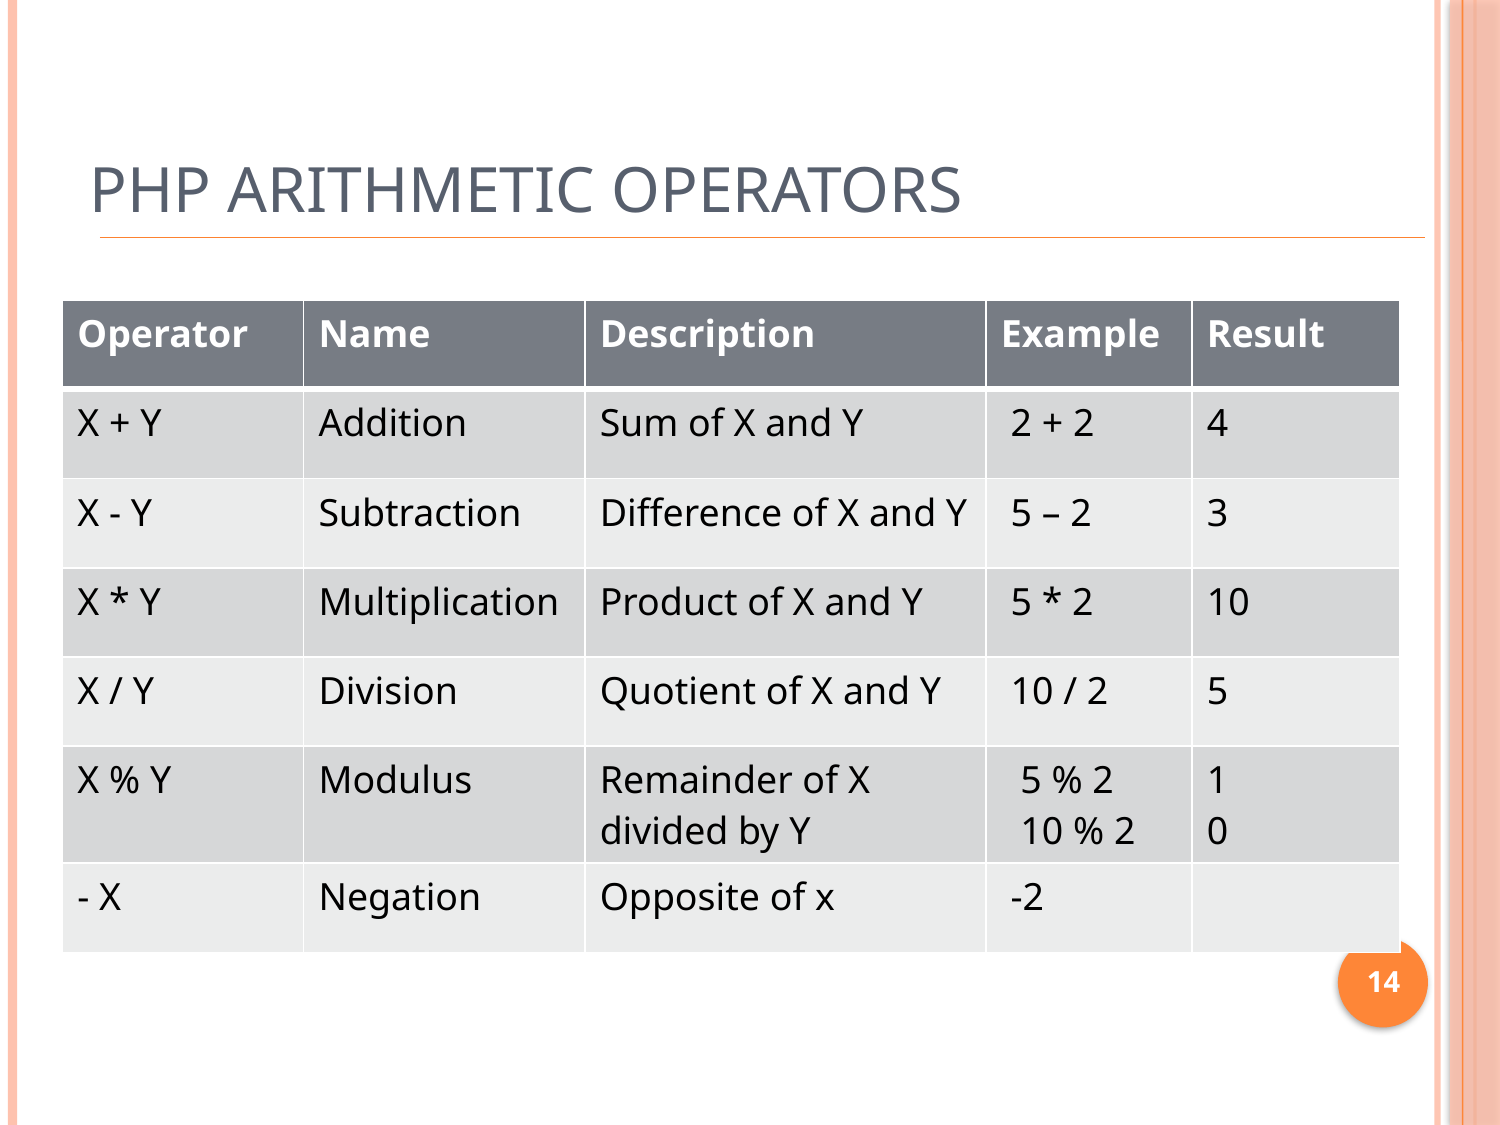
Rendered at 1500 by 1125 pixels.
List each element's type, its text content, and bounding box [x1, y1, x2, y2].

table_cell X + Y [63, 392, 303, 478]
table_cell 5 % 2 10 % 2 [987, 747, 1191, 862]
title PHP Arithmetic Operators [75, 45, 1300, 233]
table_header Example [987, 301, 1191, 386]
table_cell Quotient of X and Y [586, 658, 985, 745]
table_cell 5 [1193, 658, 1399, 745]
table_cell Multiplication [304, 569, 584, 656]
table_cell Modulus [304, 747, 584, 862]
table_cell Difference of X and Y [586, 479, 985, 567]
table_header Description [586, 301, 985, 386]
slide_number 14 [1333, 940, 1434, 1027]
table_cell X - Y [63, 479, 303, 567]
table_cell Subtraction [304, 479, 584, 567]
table_cell 5 * 2 [987, 569, 1191, 656]
table_cell -2 [987, 864, 1191, 952]
table_cell Division [304, 658, 584, 745]
table_cell [1193, 864, 1399, 952]
table_cell Addition [304, 392, 584, 478]
table_cell 2 + 2 [987, 392, 1191, 478]
table_header Operator [63, 301, 303, 386]
table_cell Sum of X and Y [586, 392, 985, 478]
table_cell Opposite of x [586, 864, 985, 952]
table_cell - X [63, 864, 303, 952]
table_cell X * Y [63, 569, 303, 656]
table_cell 10 [1193, 569, 1399, 656]
table_header Result [1193, 301, 1399, 386]
table_cell 5 – 2 [987, 479, 1191, 567]
table_cell 1 0 [1193, 747, 1399, 862]
table_cell 10 / 2 [987, 658, 1191, 745]
table_cell Product of X and Y [586, 569, 985, 656]
table_header Name [304, 301, 584, 386]
table_cell X % Y [63, 747, 303, 862]
table_cell 4 [1193, 392, 1399, 478]
table_cell Remainder of X divided by Y [586, 747, 985, 862]
table_cell X / Y [63, 658, 303, 745]
table_cell 3 [1193, 479, 1399, 567]
table_cell Negation [304, 864, 584, 952]
